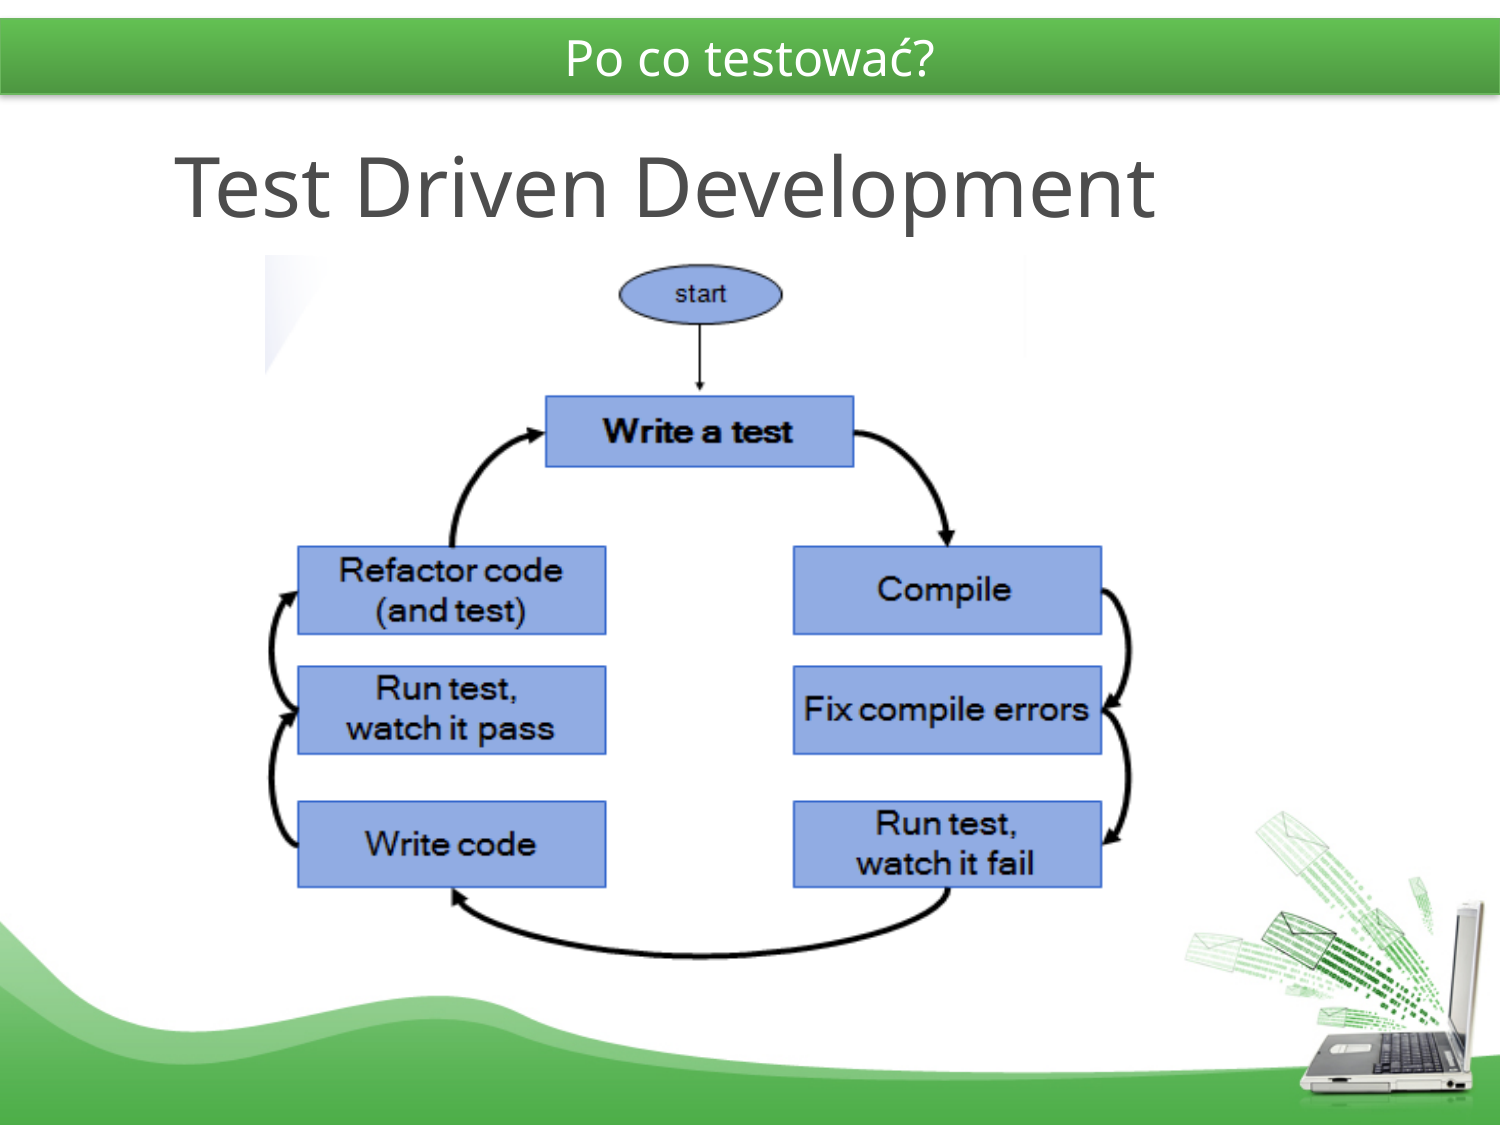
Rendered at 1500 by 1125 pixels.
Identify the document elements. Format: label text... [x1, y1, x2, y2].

picture [0, 95, 1500, 1125]
text_box Po co testować? [0, 18, 1500, 95]
picture [0, 0, 1500, 18]
title Test Driven Development [159, 125, 1360, 243]
